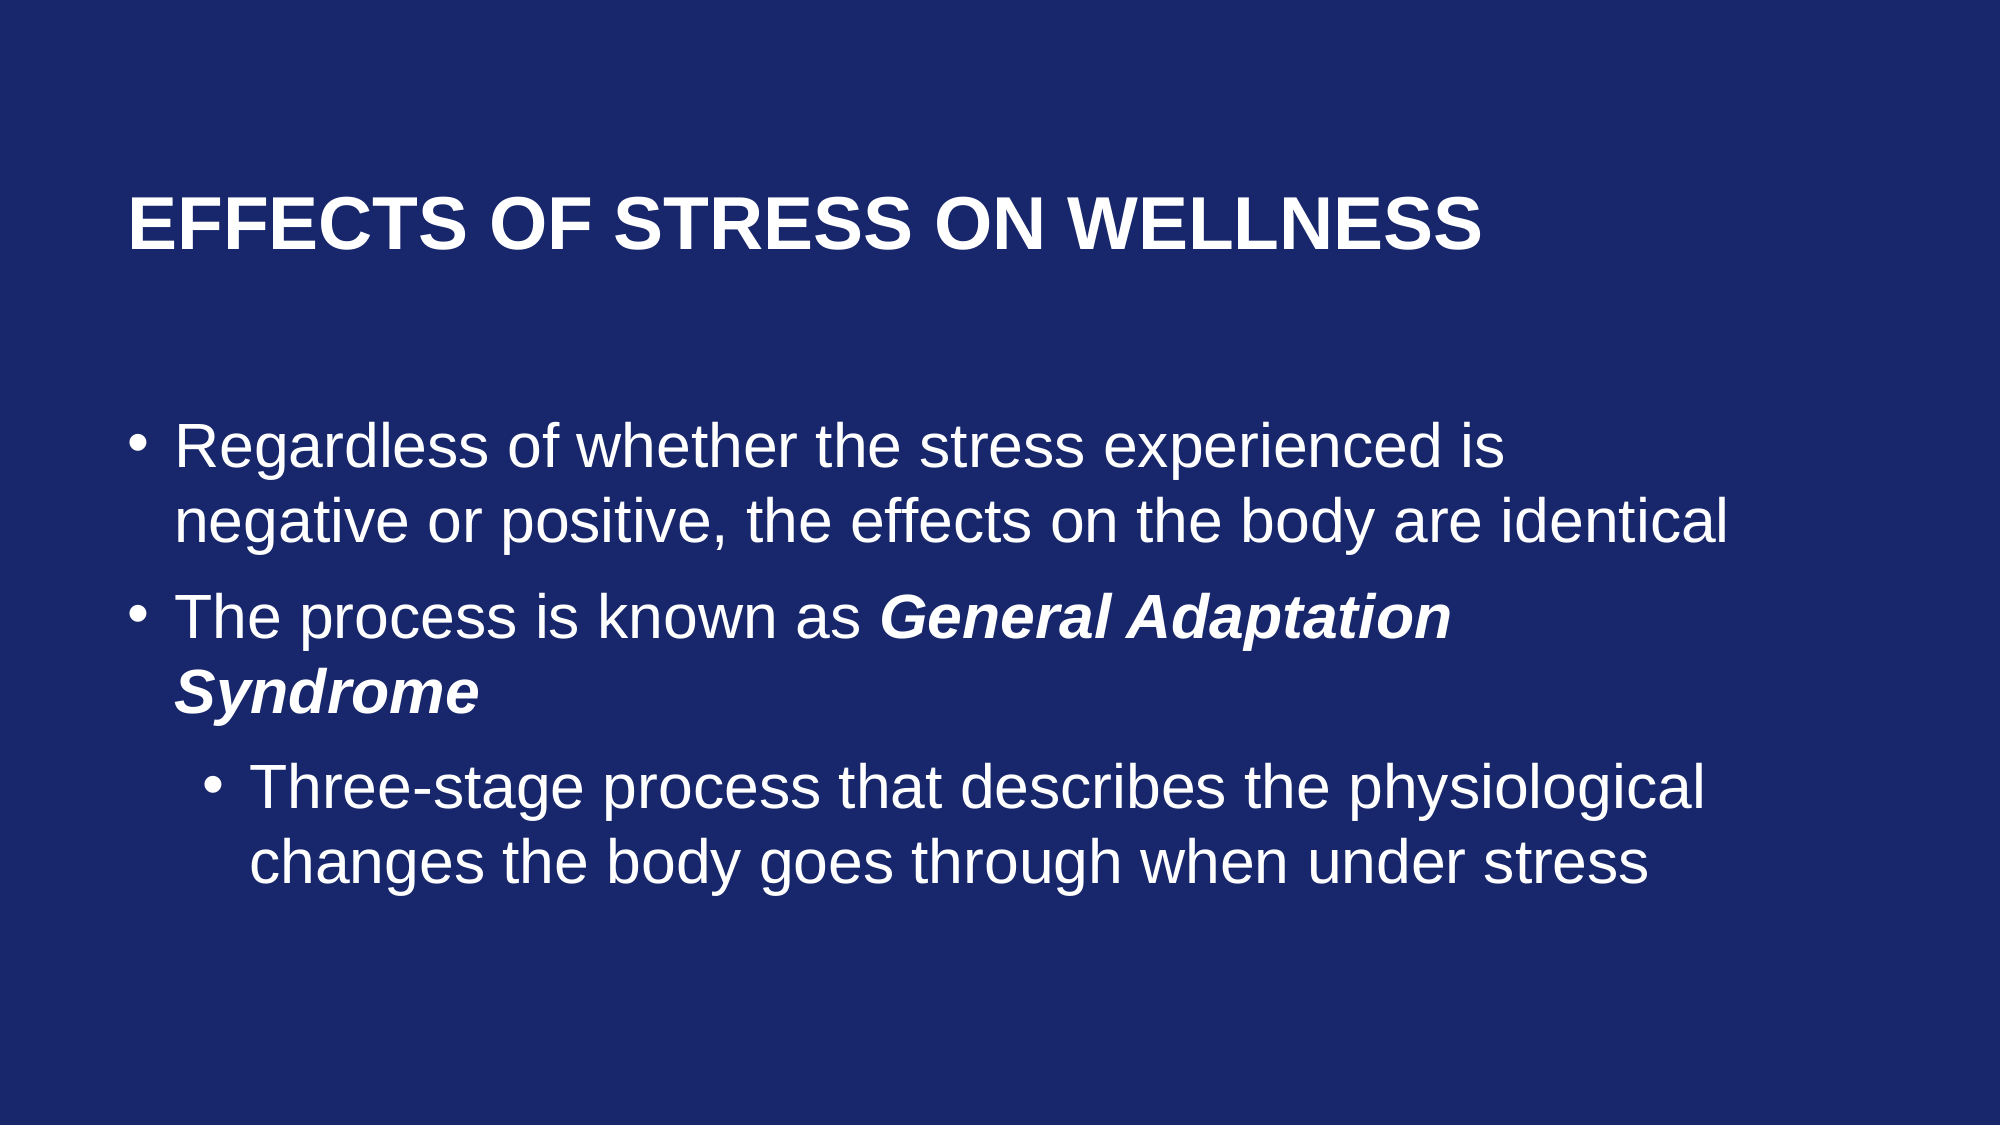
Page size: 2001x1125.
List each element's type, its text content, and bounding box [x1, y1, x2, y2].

list Regardless of whether the stress experienced is negative or positive, the effects on the body are identical The process is known as General Adaptation Syndrome Three-stage process that describes the physiological changes the body goes through when under stress [112, 351, 1775, 950]
title Effects of Stress on Wellness [112, 99, 1775, 339]
